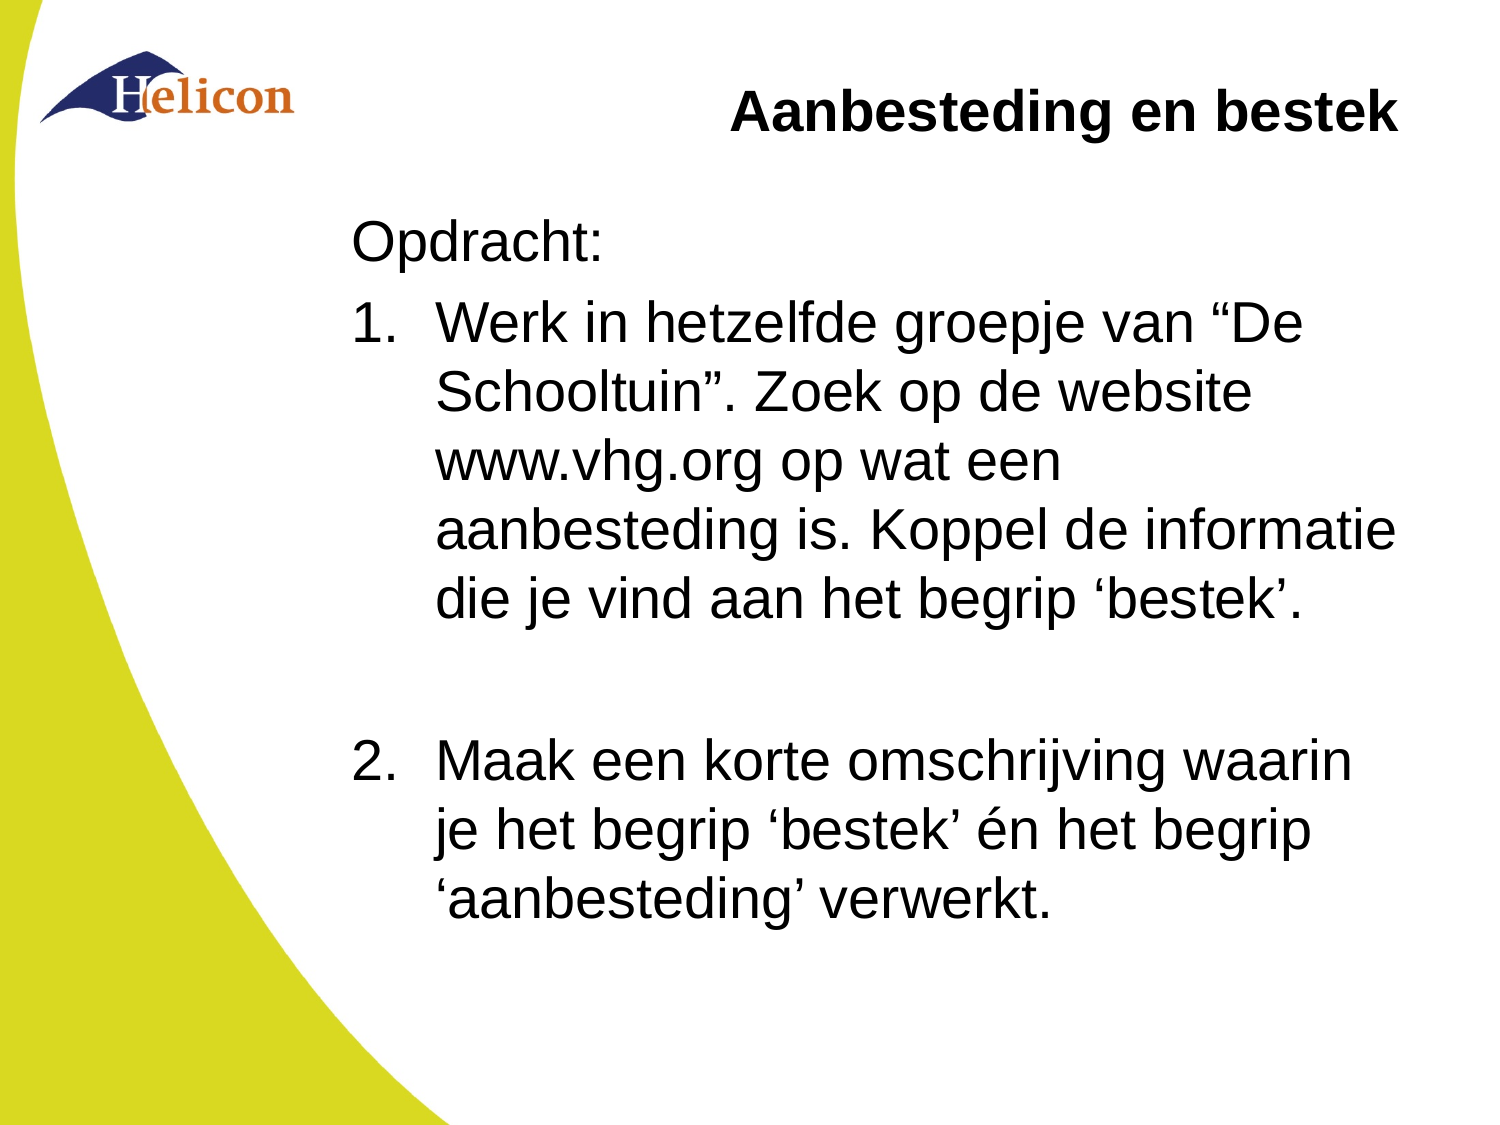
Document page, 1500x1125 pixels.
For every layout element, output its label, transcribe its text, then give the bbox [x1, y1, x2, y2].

list Opdracht: Werk in hetzelfde groepje van “De Schooltuin”. Zoek op de website www.vhg.org op wat een aanbesteding is. Koppel de informatie die je vind aan het begrip ‘bestek’. Maak een korte omschrijving waarin je het begrip ‘bestek’ én het begrip ‘aanbesteding’ verwerkt. [336, 196, 1425, 1005]
picture [0, 0, 1500, 1125]
title Aanbesteding en bestek [324, 54, 1415, 161]
